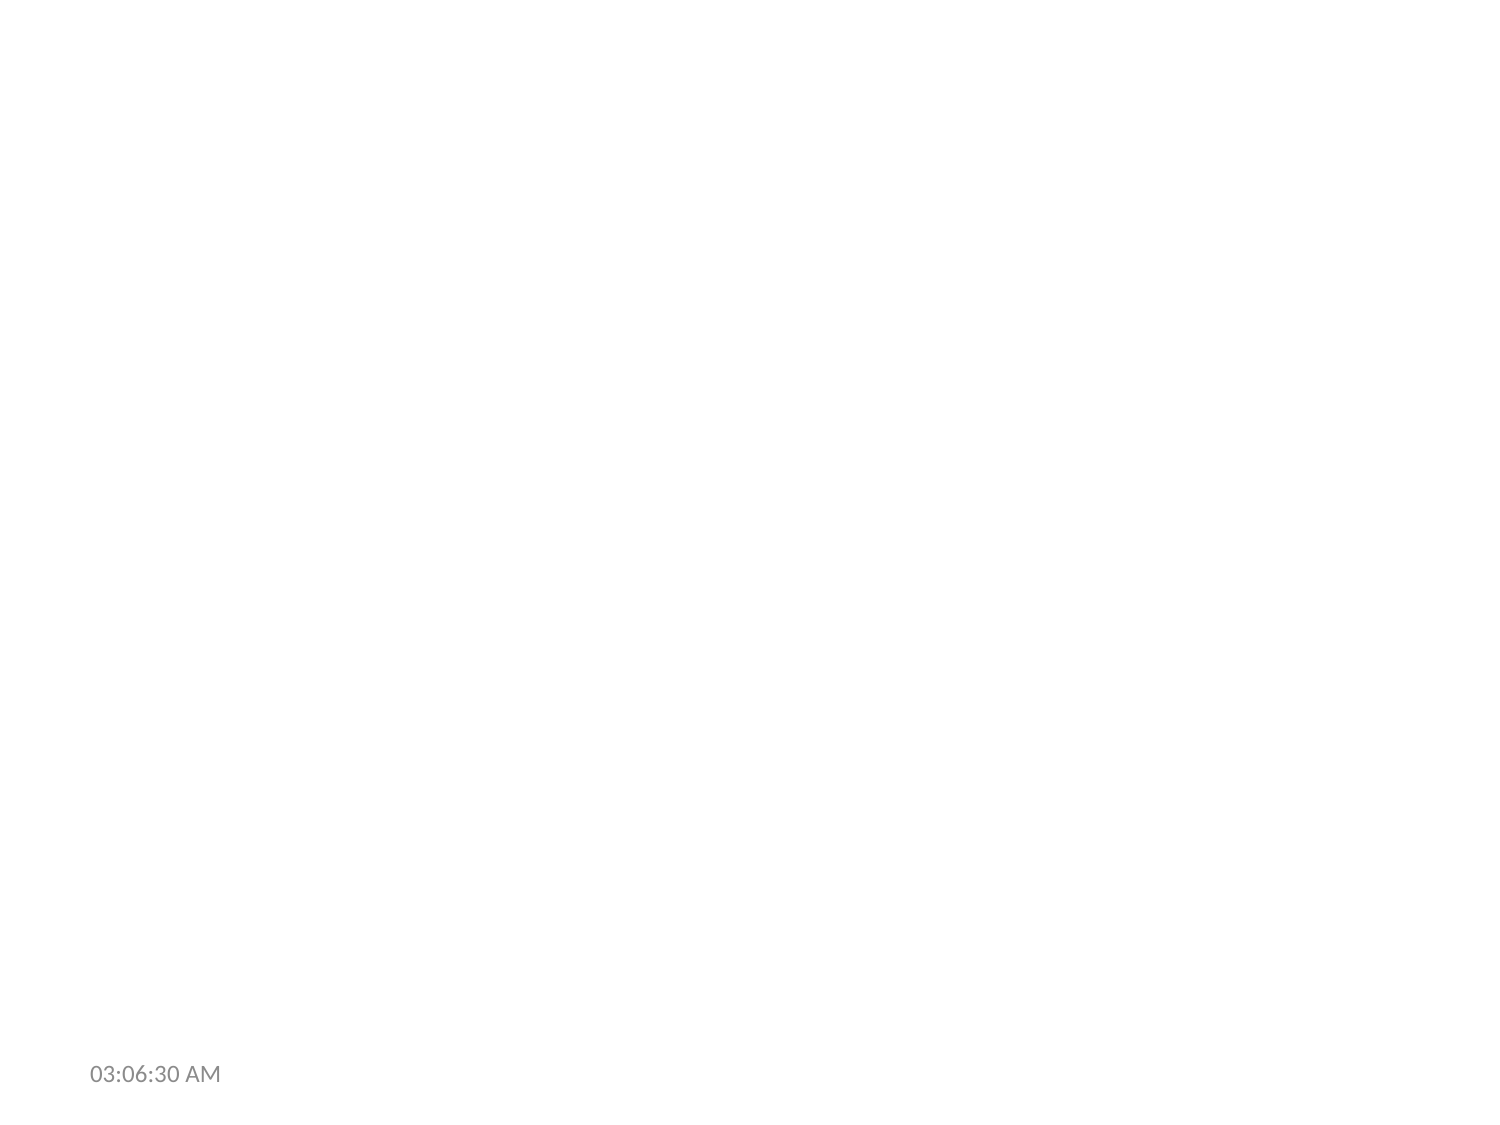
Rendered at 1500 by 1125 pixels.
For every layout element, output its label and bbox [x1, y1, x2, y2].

slide_number [75, 1042, 425, 1103]
